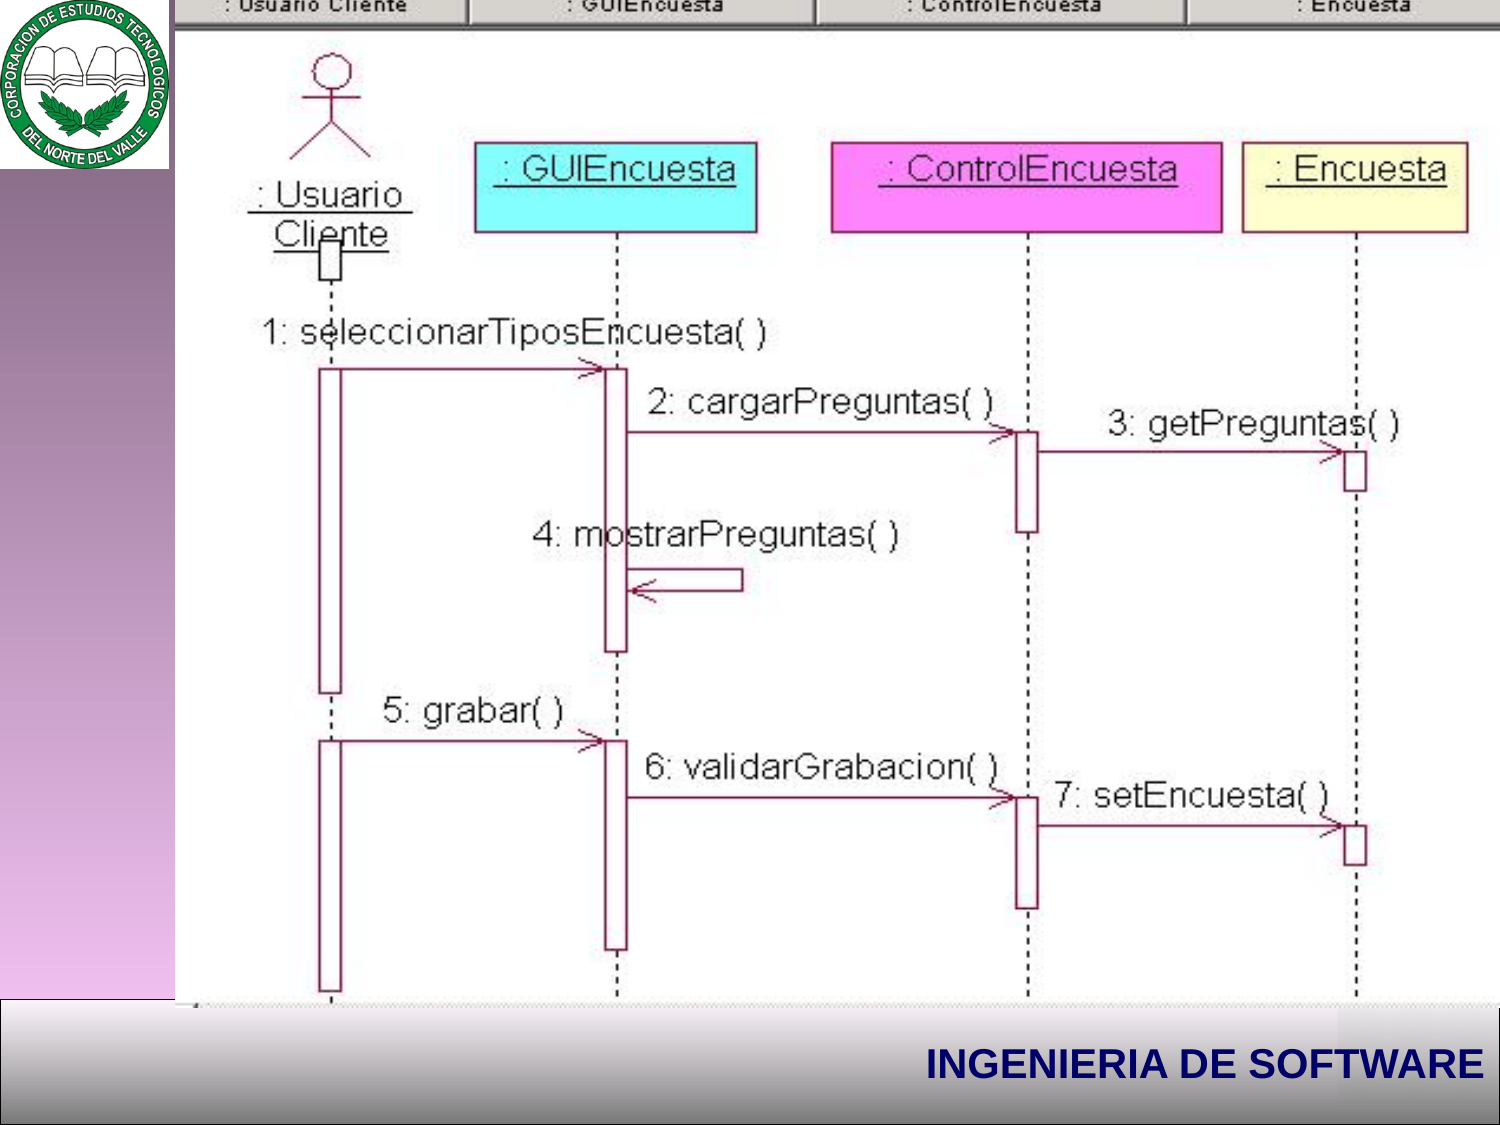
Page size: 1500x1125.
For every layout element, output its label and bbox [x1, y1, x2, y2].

picture [0, 0, 169, 169]
picture [175, 0, 1500, 1009]
